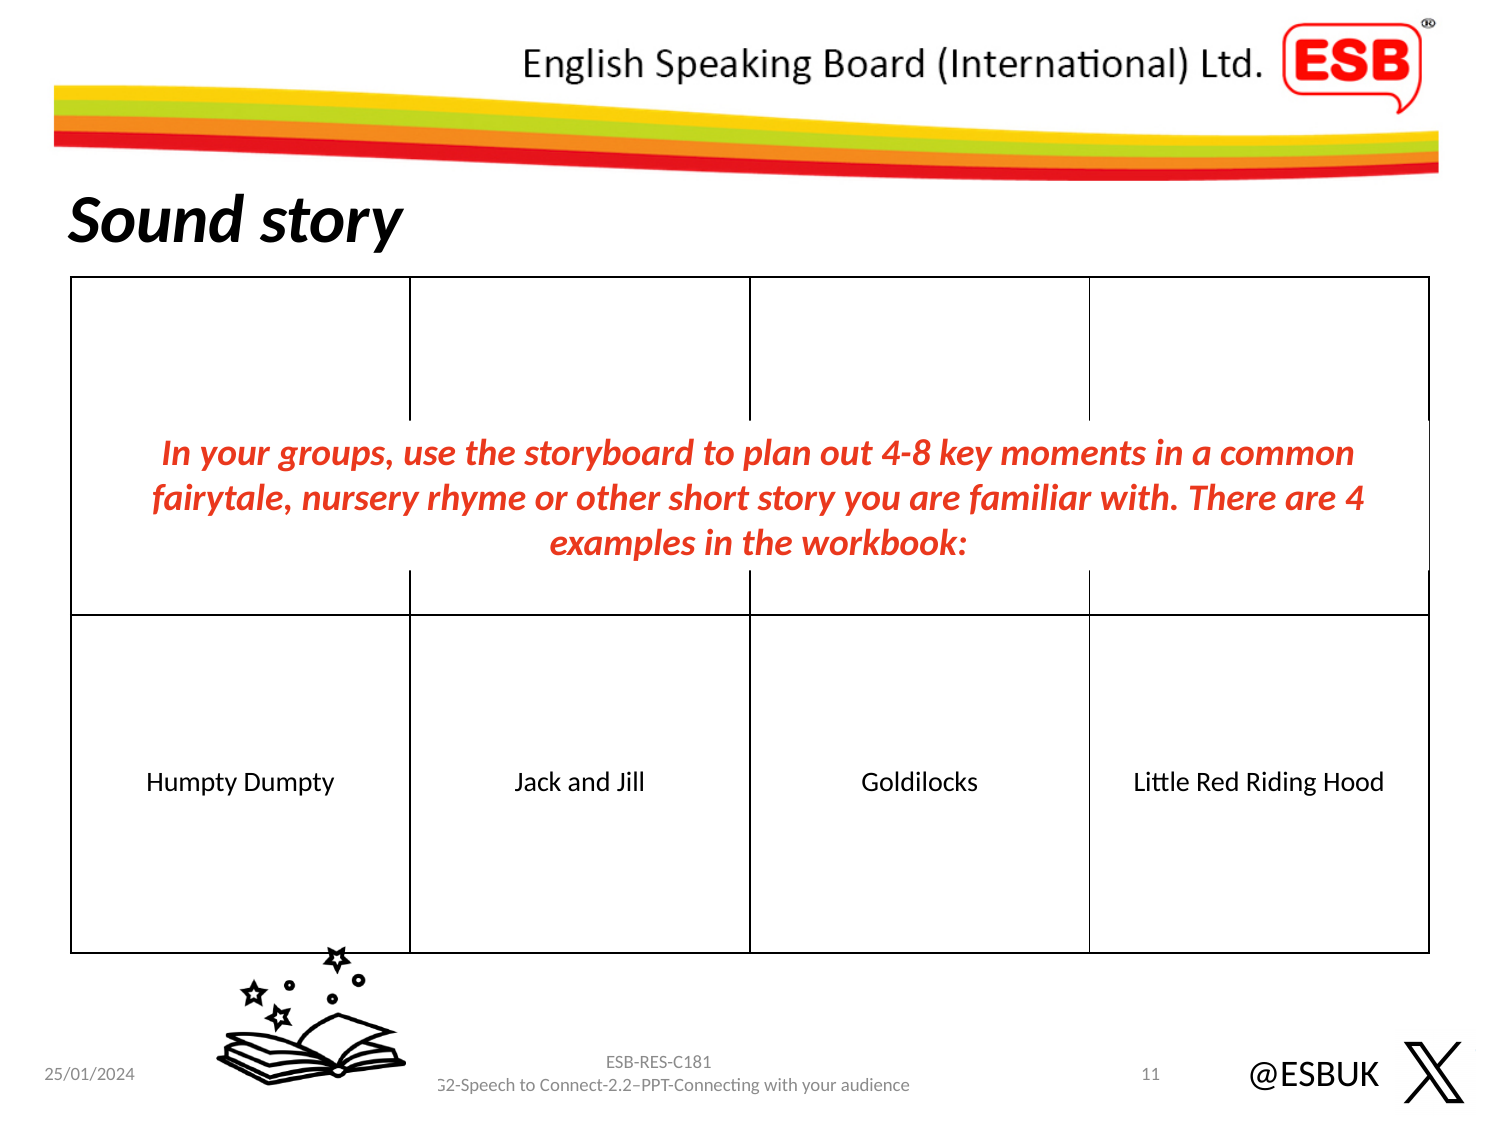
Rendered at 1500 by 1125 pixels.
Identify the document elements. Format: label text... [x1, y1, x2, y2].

table_header [72, 278, 409, 614]
table_cell Humpty Dumpty [72, 616, 409, 952]
table_header [751, 571, 1089, 614]
text_box In your groups, use the storyboard to plan out 4-8 key moments in a common fairytale, nursery rhyme or other short story you are familiar with. There are 4 examples in the workbook: [88, 420, 1430, 571]
picture [198, 939, 438, 1093]
table_header [1090, 278, 1428, 420]
table_header [1090, 571, 1428, 614]
footer ESB-RES-C181 L1G2-Speech to Connect-2.2–PPT-Connecting with your audience [395, 1042, 930, 1103]
title Sound story [53, 149, 1347, 291]
table_cell Little Red Riding Hood [1090, 616, 1428, 952]
table_header [411, 278, 749, 420]
picture [1395, 1029, 1476, 1116]
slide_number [29, 1042, 367, 1103]
slide_number 11 [930, 1042, 1176, 1103]
picture [0, 0, 1500, 189]
table_cell Jack and Jill [411, 616, 749, 952]
table_header [411, 571, 749, 614]
table_cell Goldilocks [751, 616, 1089, 952]
table_header [751, 278, 1089, 420]
